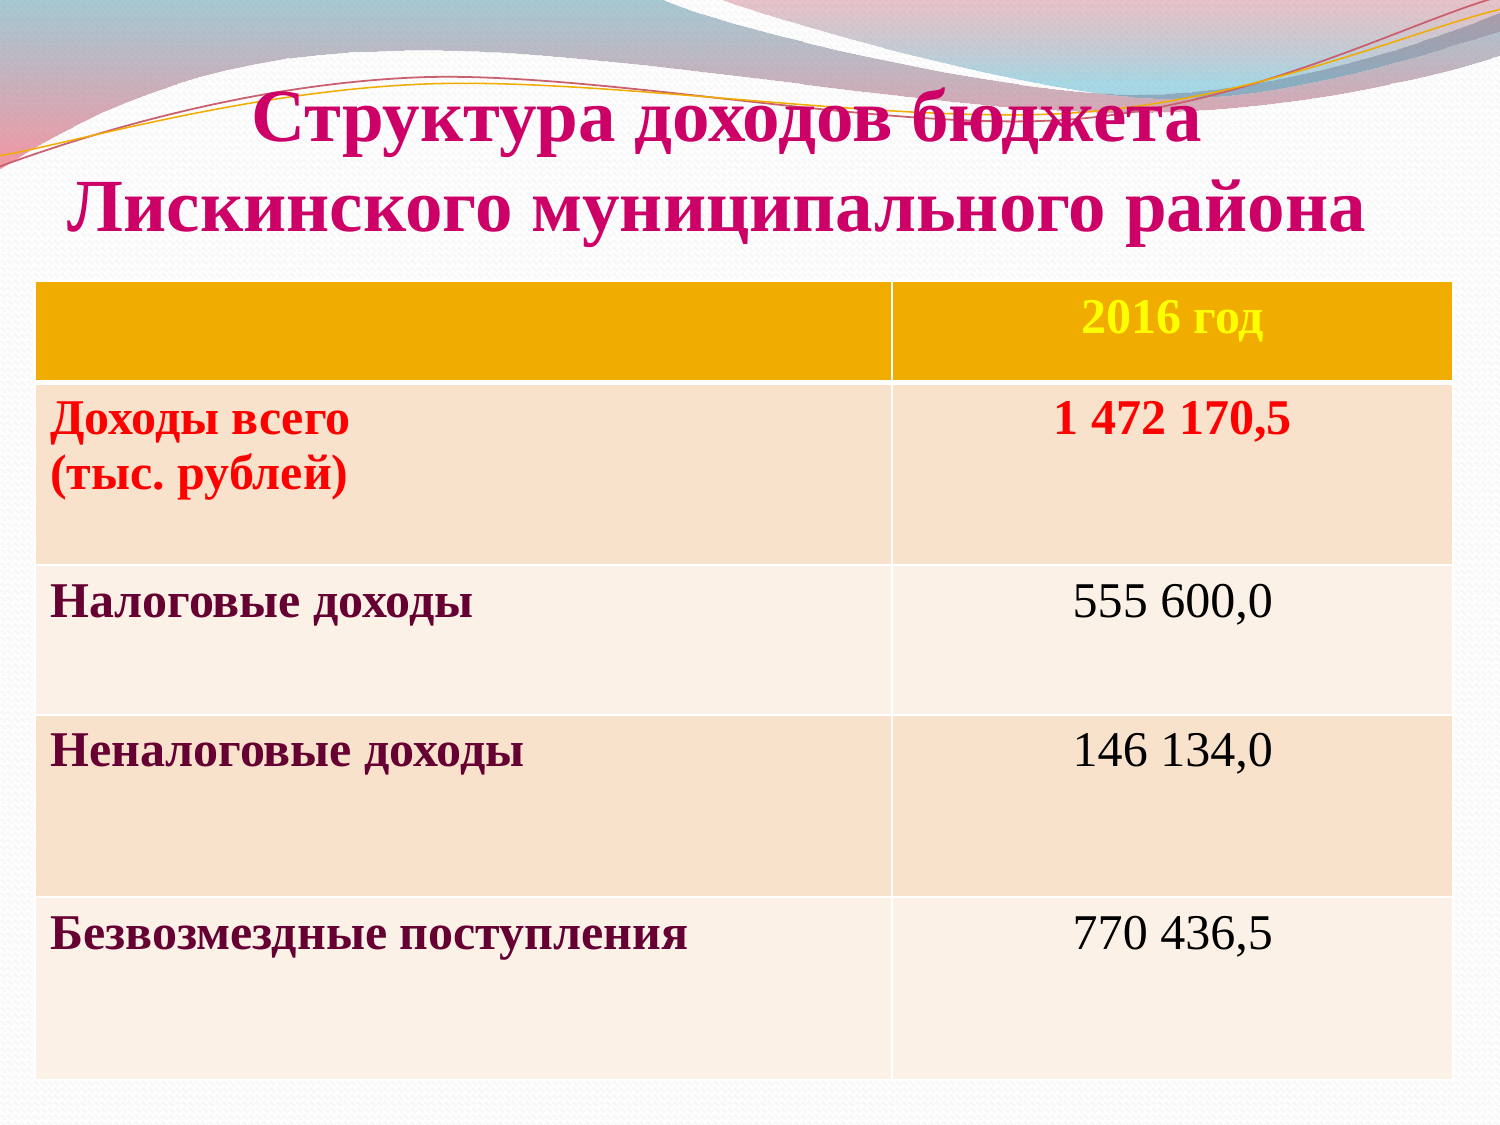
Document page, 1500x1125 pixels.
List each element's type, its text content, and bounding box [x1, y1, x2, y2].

table_cell Безвозмездные поступления [36, 898, 891, 1079]
title Структура доходов бюджета Лискинского муниципального района [35, 46, 1418, 247]
table_header [36, 282, 891, 380]
table_cell 555 600,0 [893, 566, 1452, 714]
table_cell 1 472 170,5 [893, 385, 1452, 564]
table_cell Доходы всего (тыс. рублей) [36, 385, 891, 564]
table_cell Налоговые доходы [36, 566, 891, 714]
table_header 2016 год [893, 282, 1452, 380]
table_cell 146 134,0 [893, 716, 1452, 896]
table_cell Неналоговые доходы [36, 716, 891, 896]
table_cell 770 436,5 [893, 898, 1452, 1079]
